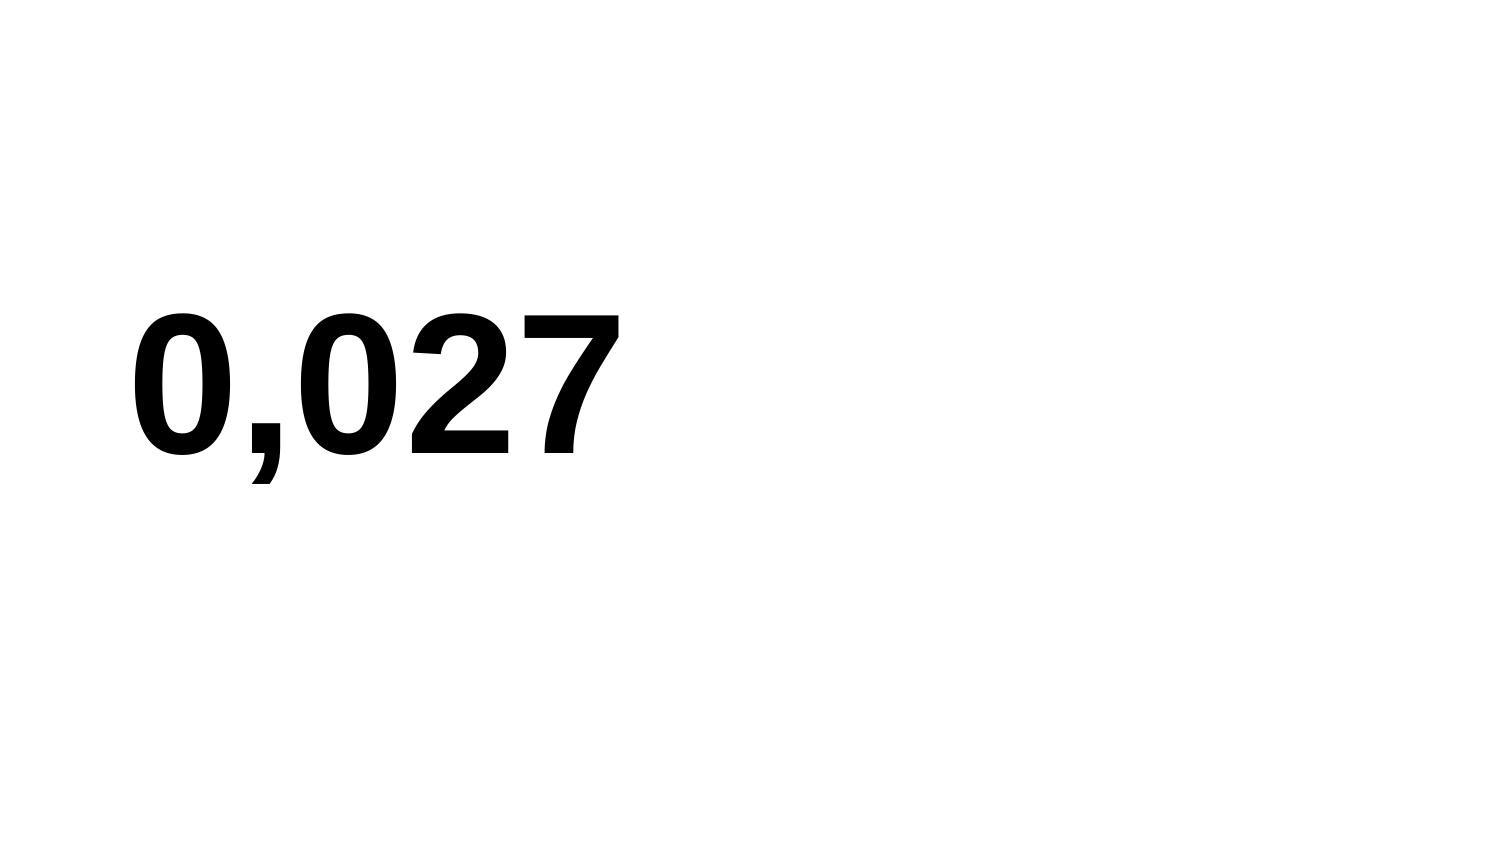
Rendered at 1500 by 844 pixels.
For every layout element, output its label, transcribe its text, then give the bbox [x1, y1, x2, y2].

text_box 0,027 [112, 235, 1388, 509]
